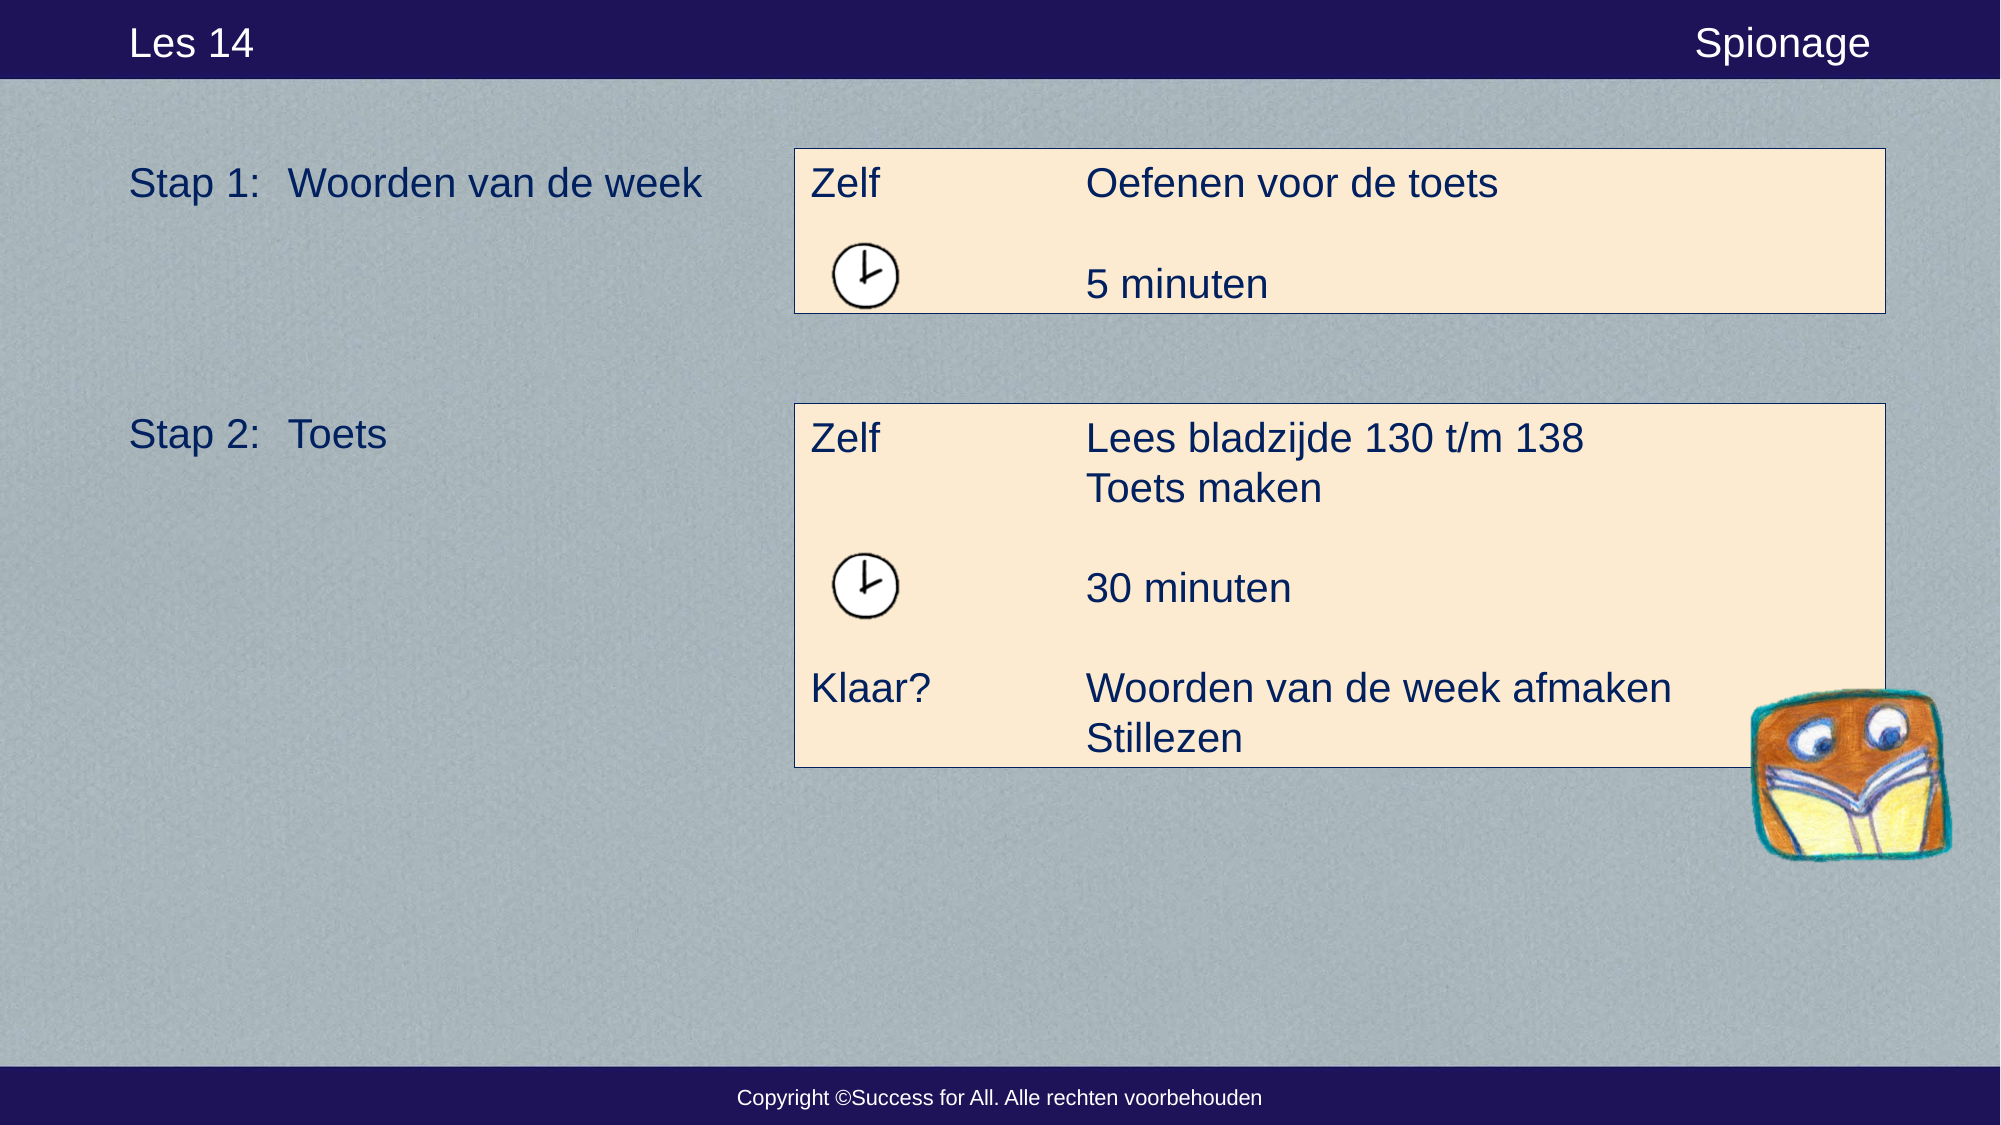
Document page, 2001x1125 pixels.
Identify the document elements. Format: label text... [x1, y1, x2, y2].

text_box Spionage [999, 8, 1886, 73]
text_box Copyright ©Success for All. Alle rechten voorbehouden [0, 1076, 2000, 1125]
text_box Stap 1: Woorden van de week Stap 2: Toets [114, 148, 907, 764]
text_box Zelf Lees bladzijde 130 t/m 138 Toets maken 30 minuten Klaar? Woorden van de week afmaken Stillezen [794, 403, 1886, 768]
picture [0, 0, 2001, 1125]
text_box Les 14 [114, 8, 354, 73]
text_box Zelf Oefenen voor de toets 5 minuten [794, 148, 1886, 314]
